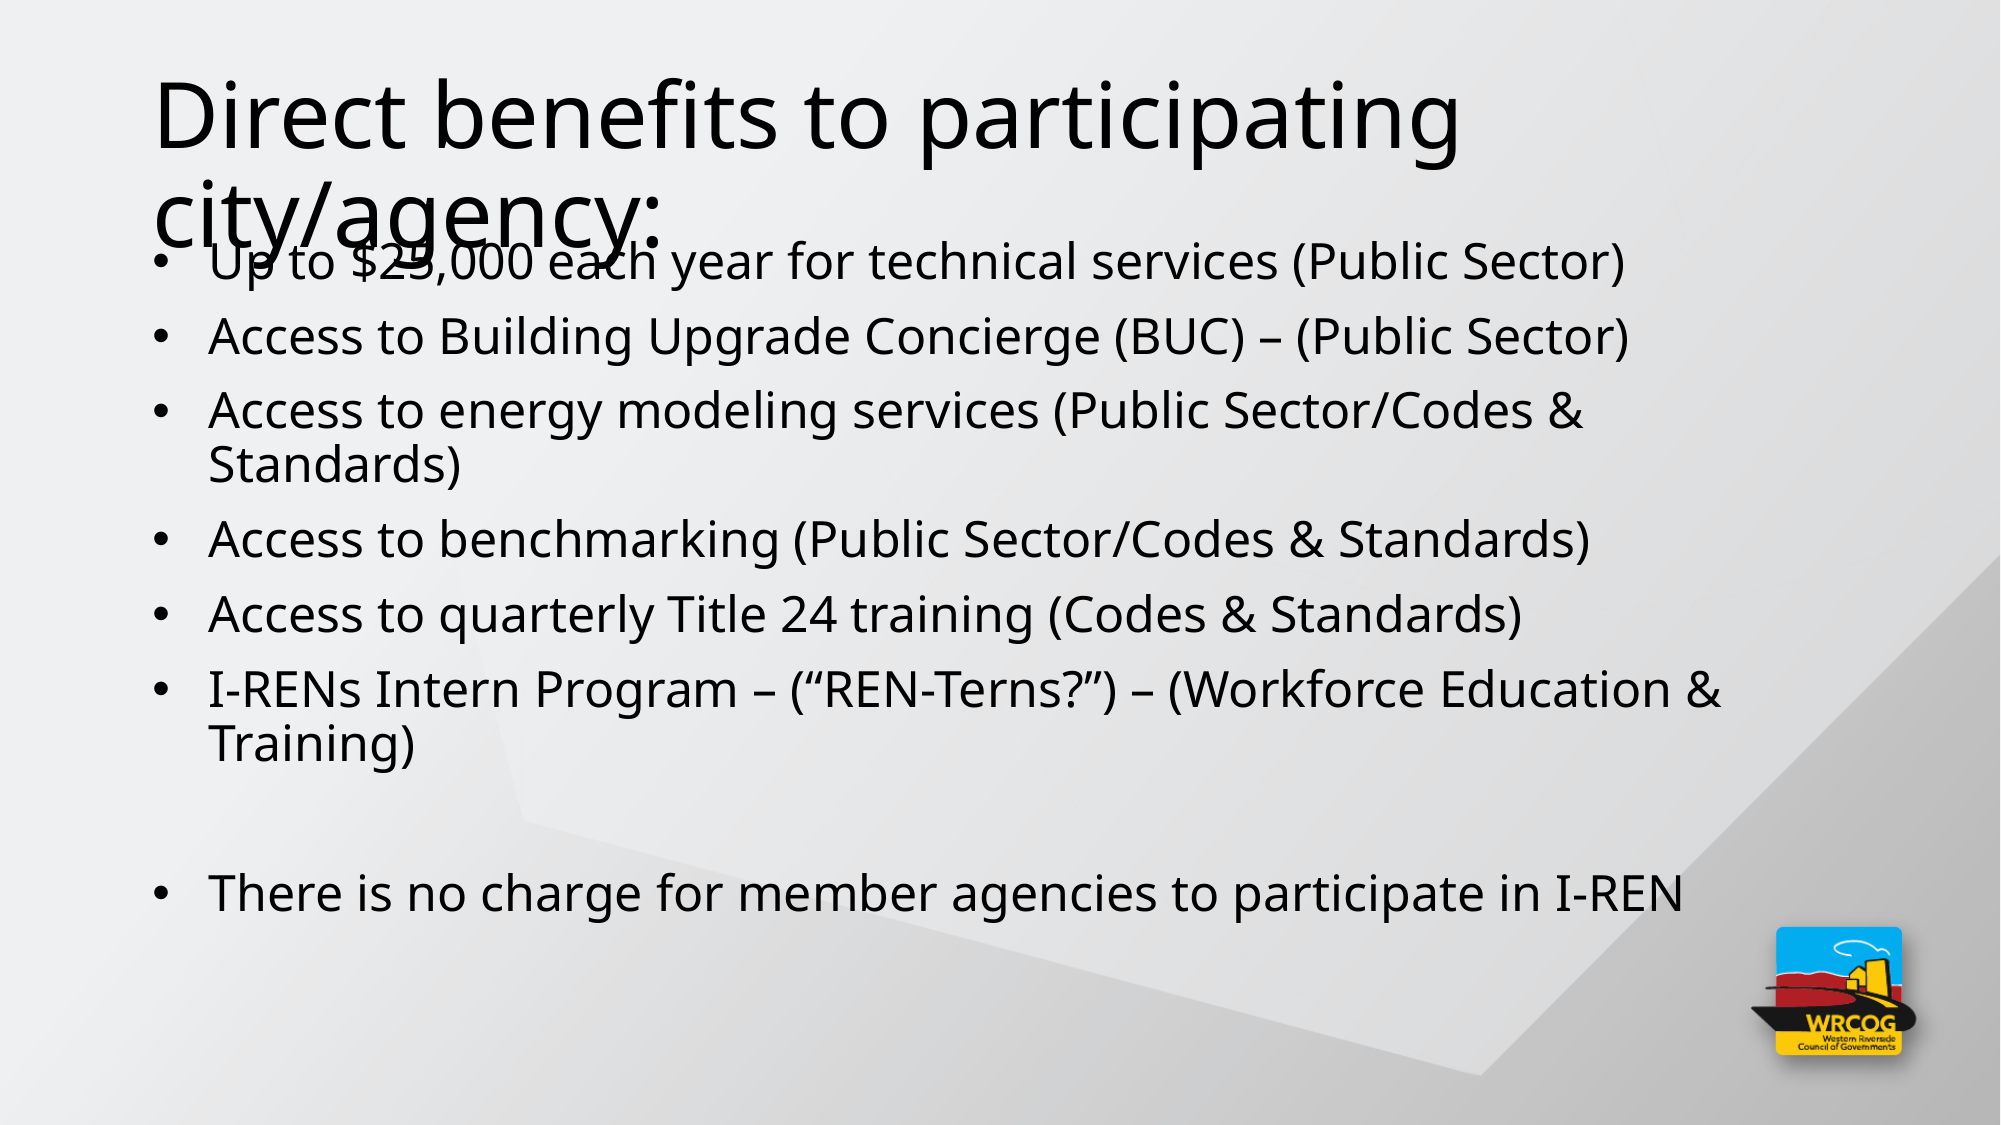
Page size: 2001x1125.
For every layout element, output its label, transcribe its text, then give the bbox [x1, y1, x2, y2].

list Up to $25,000 each year for technical services (Public Sector) Access to Building Upgrade Concierge (BUC) – (Public Sector) Access to energy modeling services (Public Sector/Codes & Standards) Access to benchmarking (Public Sector/Codes & Standards) Access to quarterly Title 24 training (Codes & Standards) I-RENs Intern Program – (“REN-Terns?”) – (Workforce Education & Training) There is no charge for member agencies to participate in I-REN [137, 228, 1863, 943]
picture [0, 0, 2001, 1125]
title Direct benefits to participating city/agency: [137, 59, 1863, 228]
